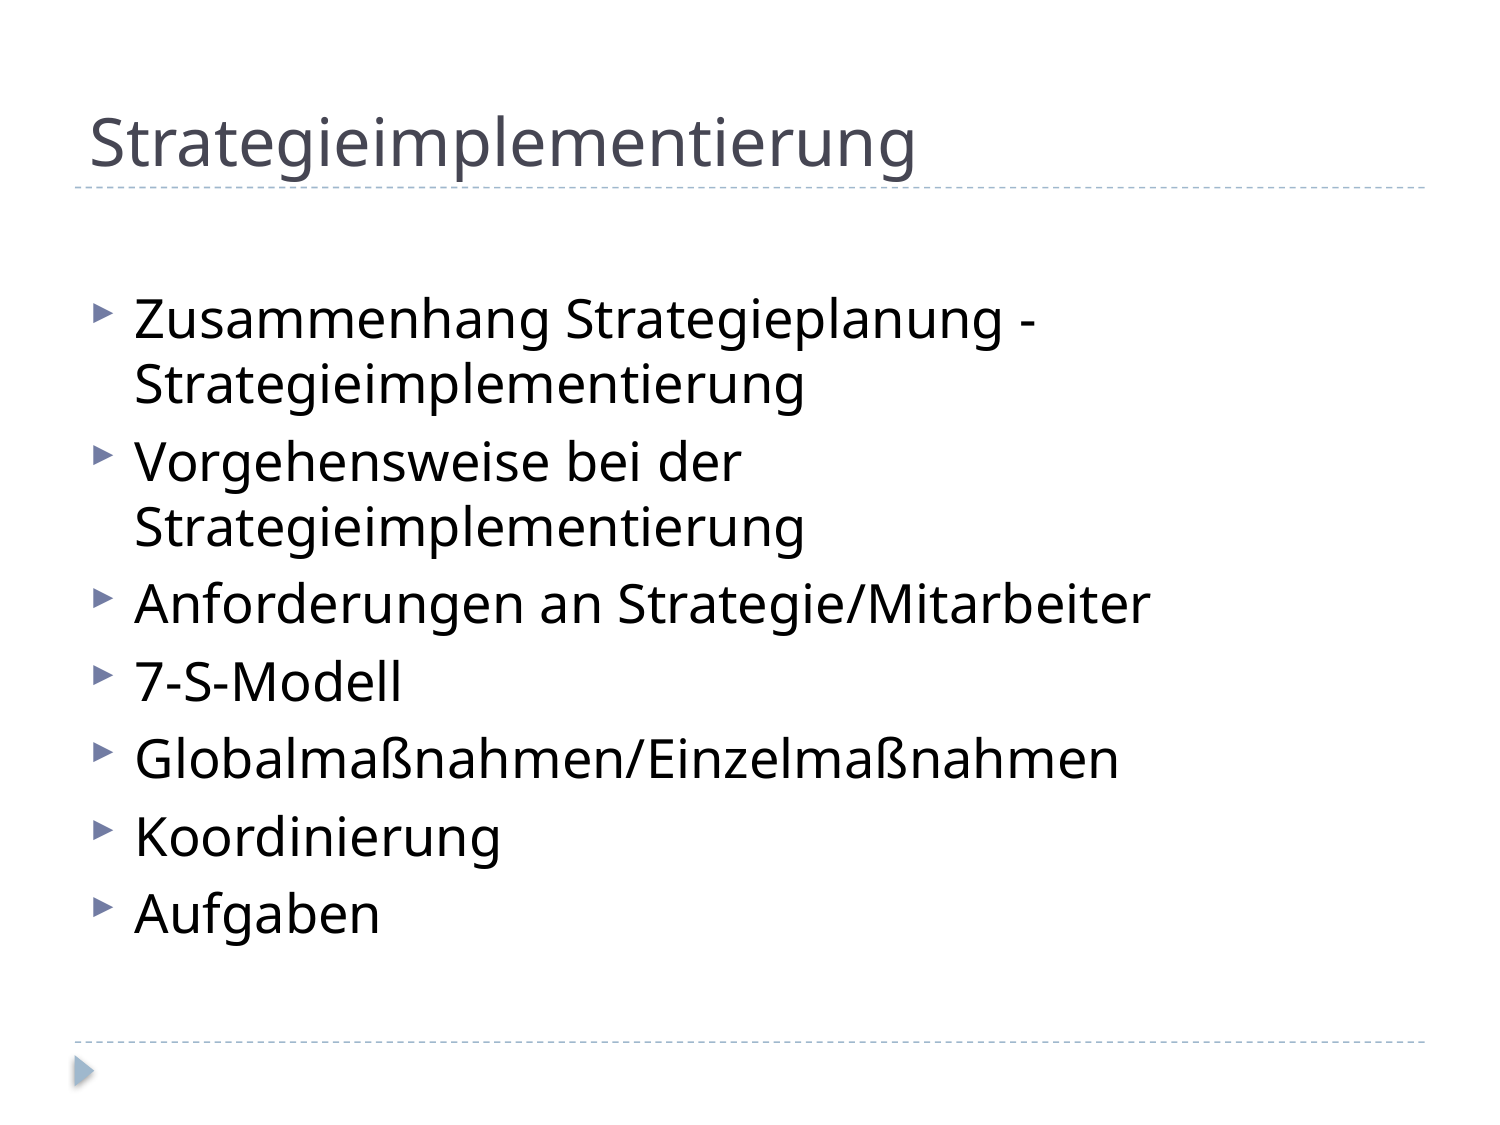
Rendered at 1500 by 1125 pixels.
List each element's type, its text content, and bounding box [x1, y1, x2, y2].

title Strategieimplementierung [75, 24, 1425, 188]
list Zusammenhang Strategieplanung -Strategieimplementierung Vorgehensweise bei der Strategieimplementierung Anforderungen an Strategie/Mitarbeiter 7-S-Modell Globalmaßnahmen/Einzelmaßnahmen Koordinierung Aufgaben [75, 200, 1425, 1006]
